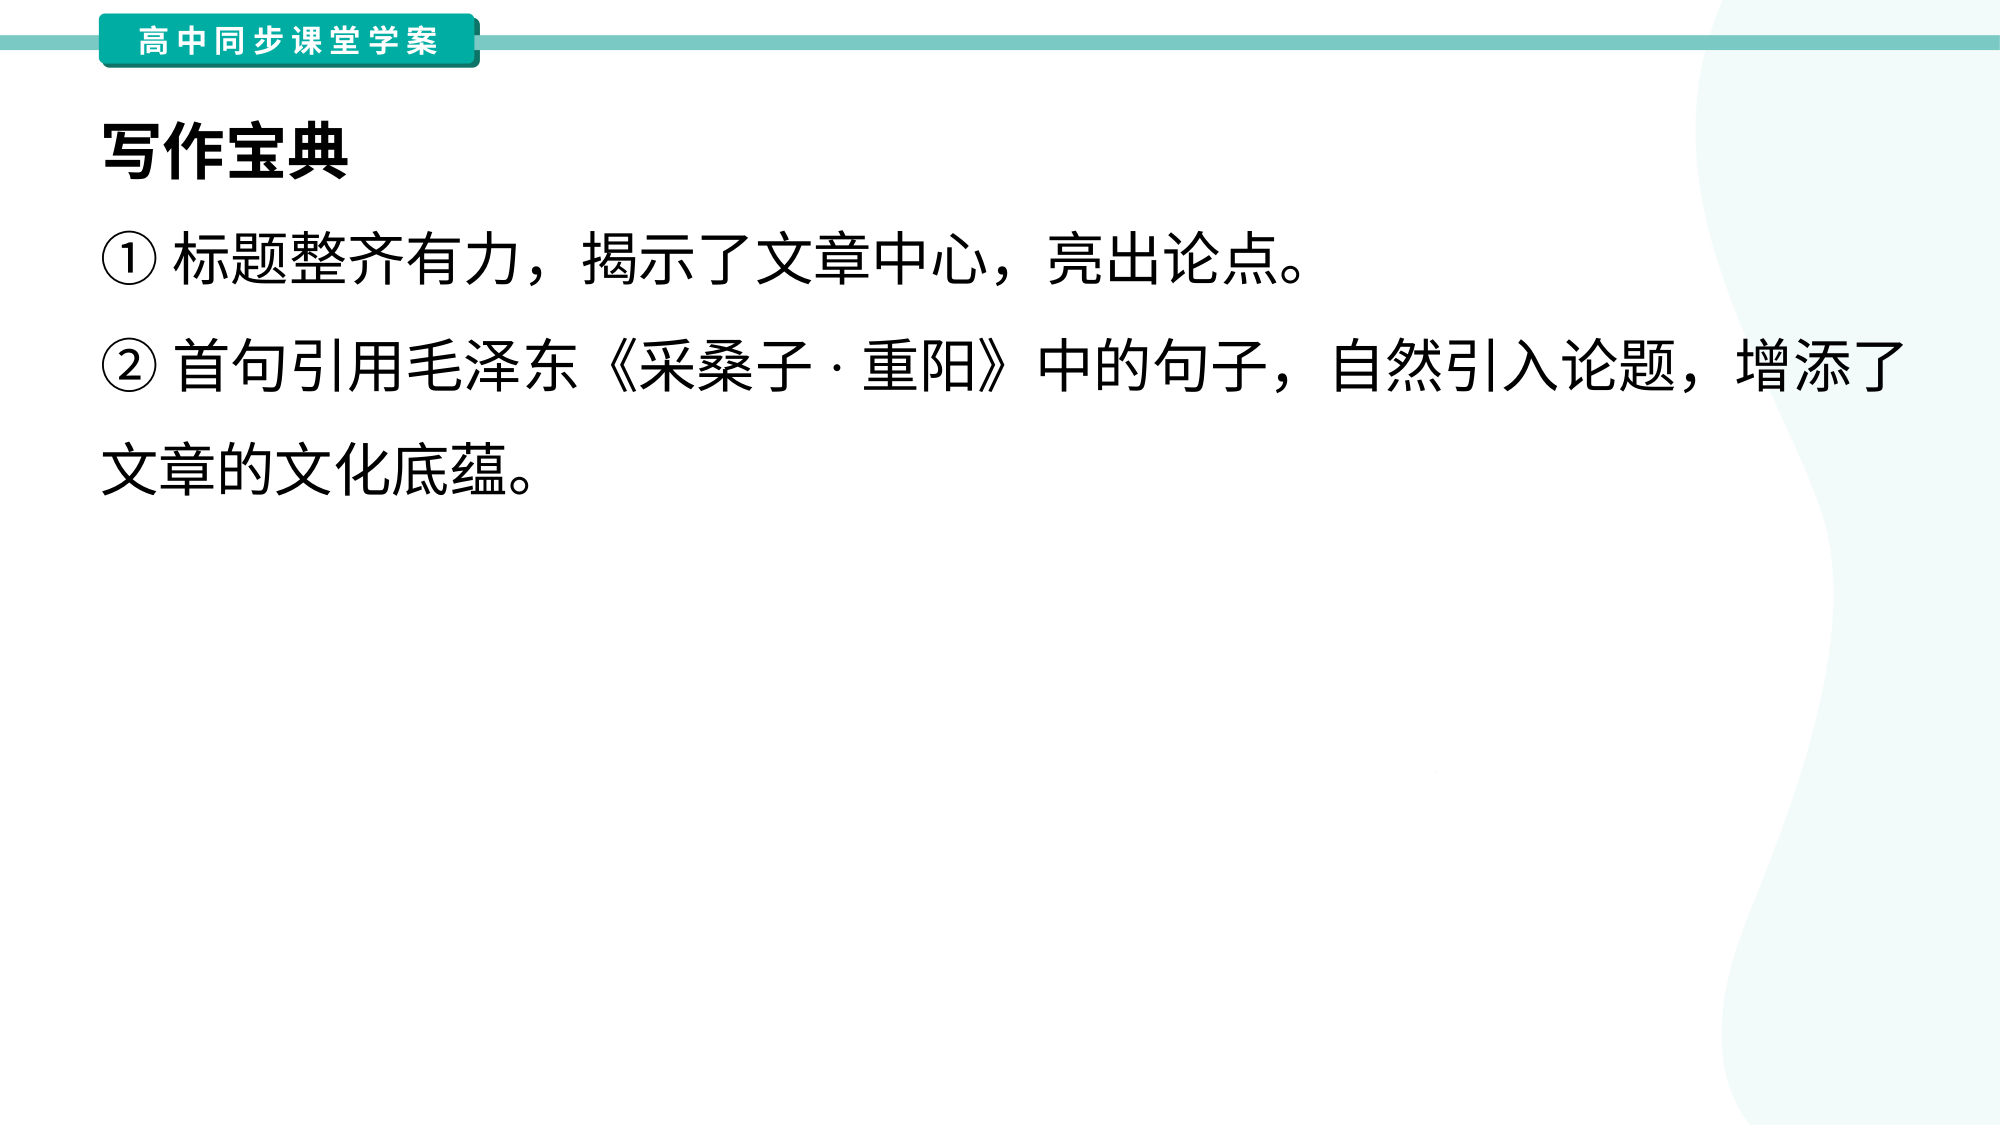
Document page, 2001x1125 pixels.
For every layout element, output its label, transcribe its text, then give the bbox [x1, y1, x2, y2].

text_box ①标题整齐有力，揭示了文章中心，亮出论点。 ②首句引用毛泽东《采桑子·重阳》中的句子，自然引入论题，增添了 文章的文化底蕴。 [100, 186, 1899, 492]
picture [0, 0, 2000, 1125]
text_box 写作宝典 [100, 76, 1899, 186]
